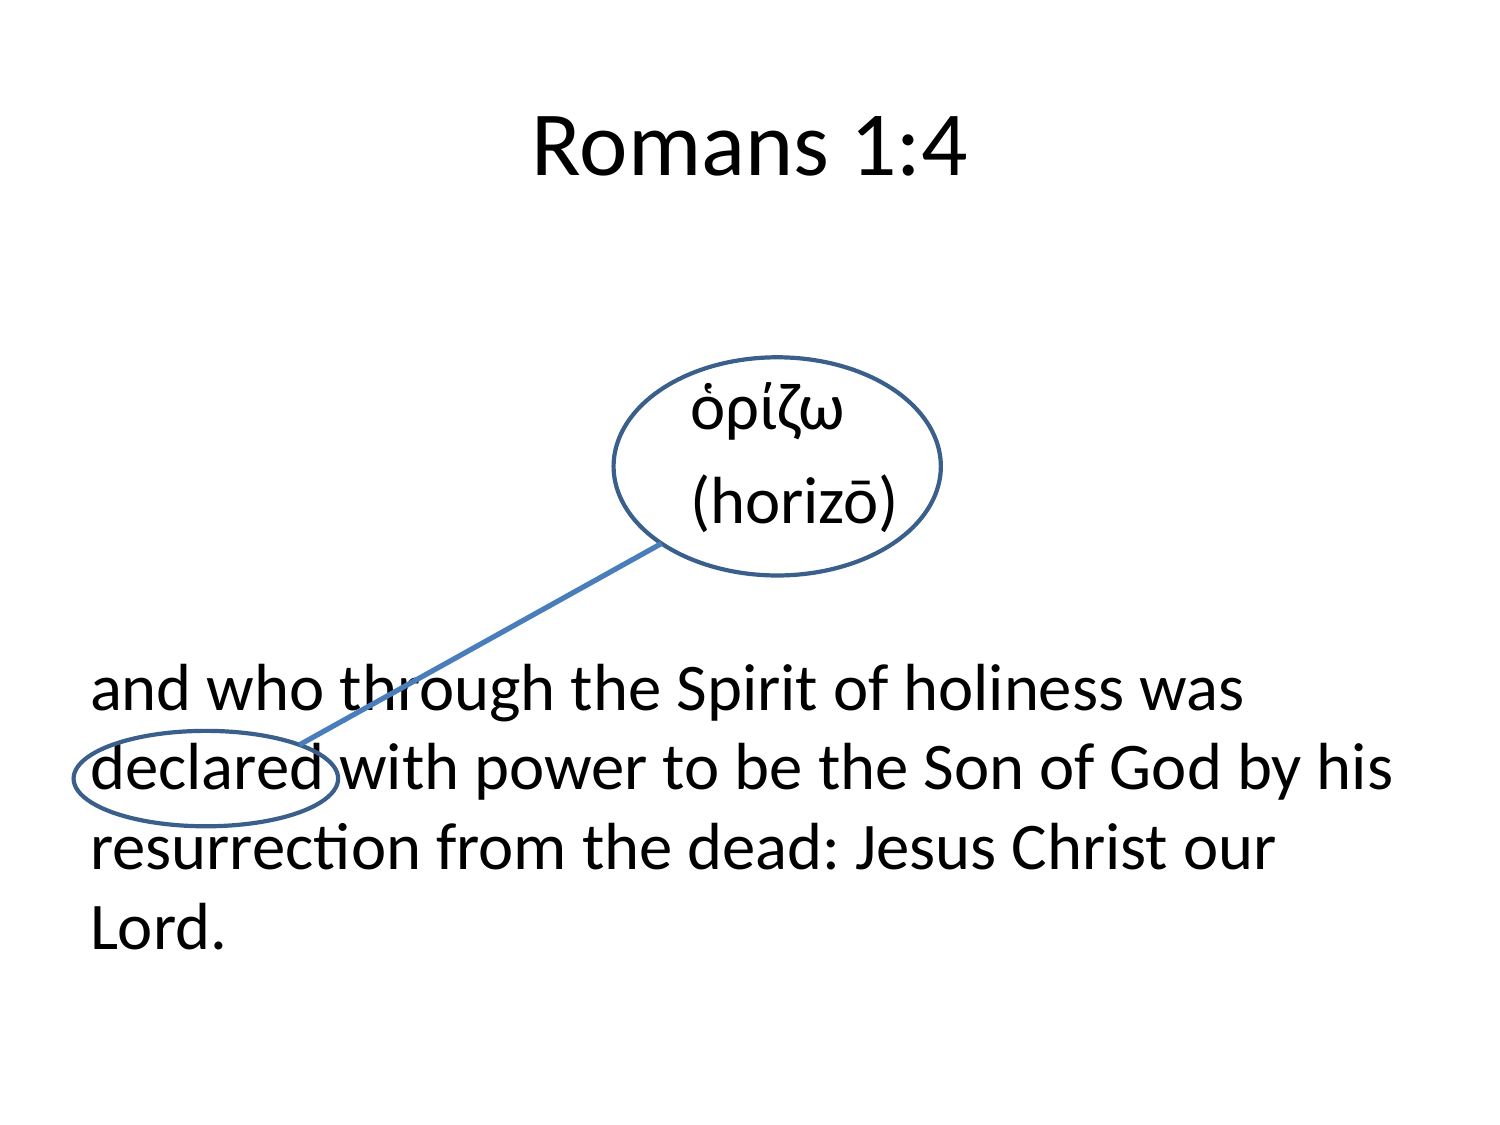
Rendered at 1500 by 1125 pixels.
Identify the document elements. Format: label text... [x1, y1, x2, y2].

text_box [611, 355, 943, 578]
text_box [299, 543, 662, 746]
text_box [71, 728, 341, 829]
title Romans 1:4 [75, 45, 1425, 233]
list ὁρίζω (horizō) and who through the Spirit of holiness was declared with power to be the Son of God by his resurrection from the dead: Jesus Christ our Lord. [75, 262, 1425, 1005]
